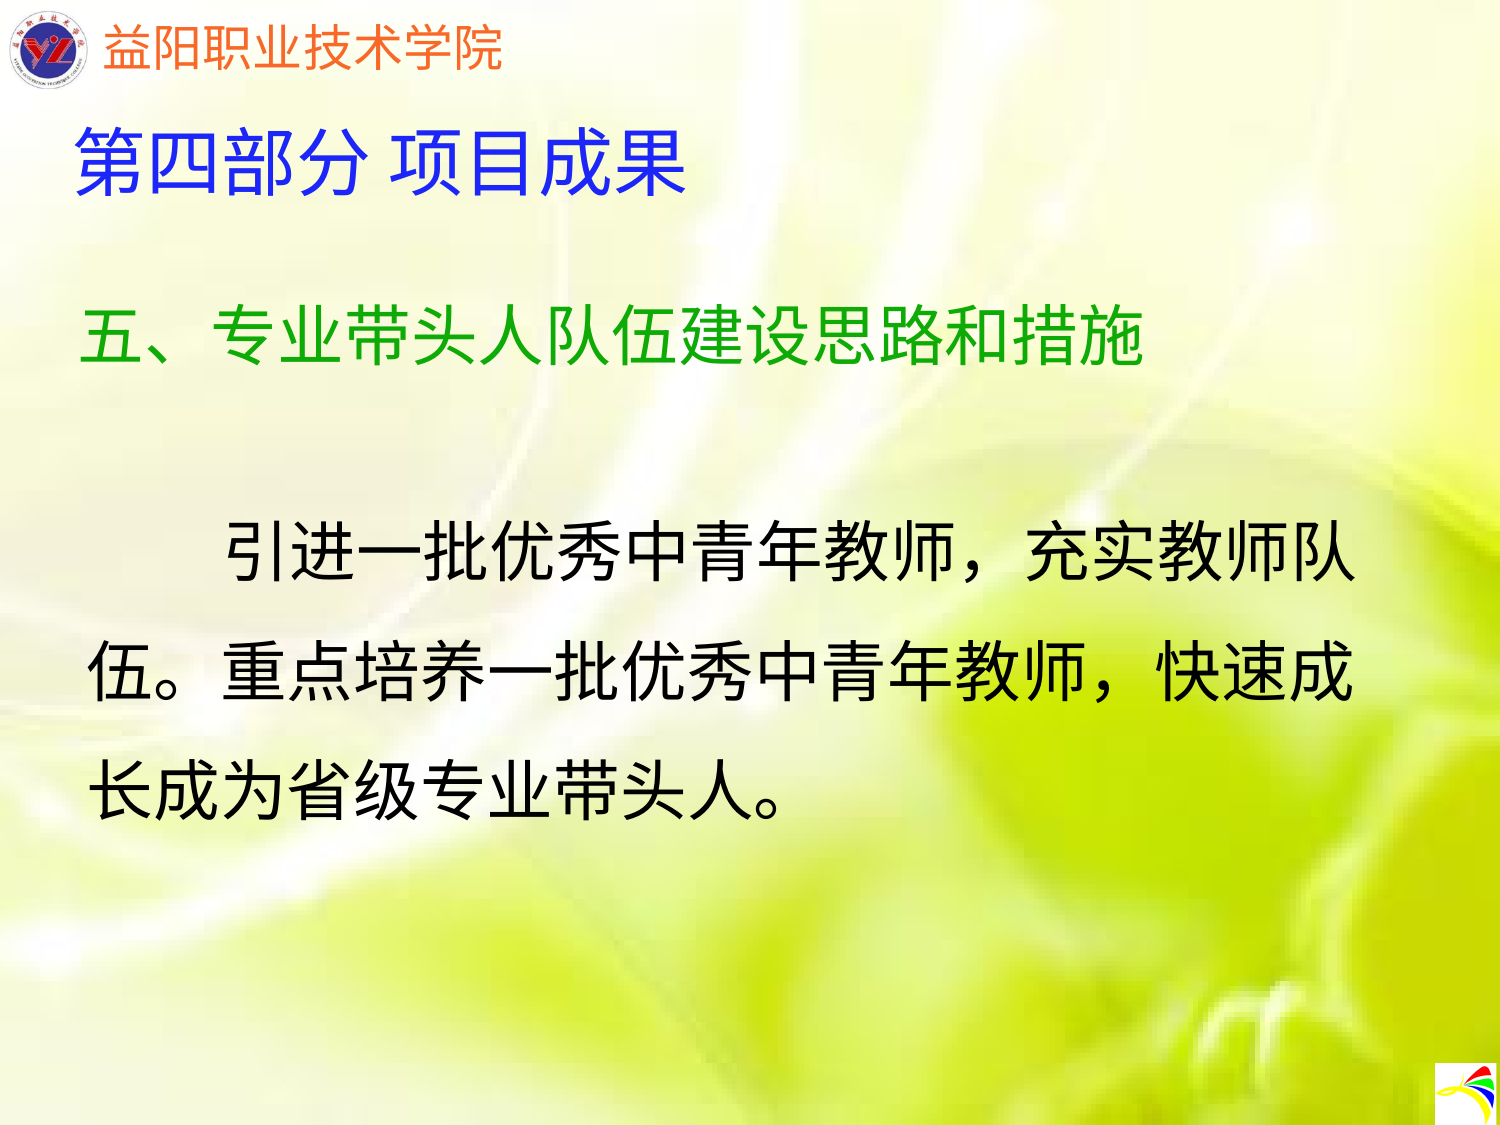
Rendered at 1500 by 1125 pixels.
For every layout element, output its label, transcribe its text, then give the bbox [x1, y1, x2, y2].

picture [0, 0, 1500, 1125]
text_box 五、专业带头人队伍建设思路和措施 [62, 286, 1161, 382]
text_box 引进一批优秀中青年教师，充实教师队伍。重点培养一批优秀中青年教师，快速成长成为省级专业带头人。 [71, 461, 1419, 837]
text_box 第四部分 项目成果 [15, 113, 746, 208]
